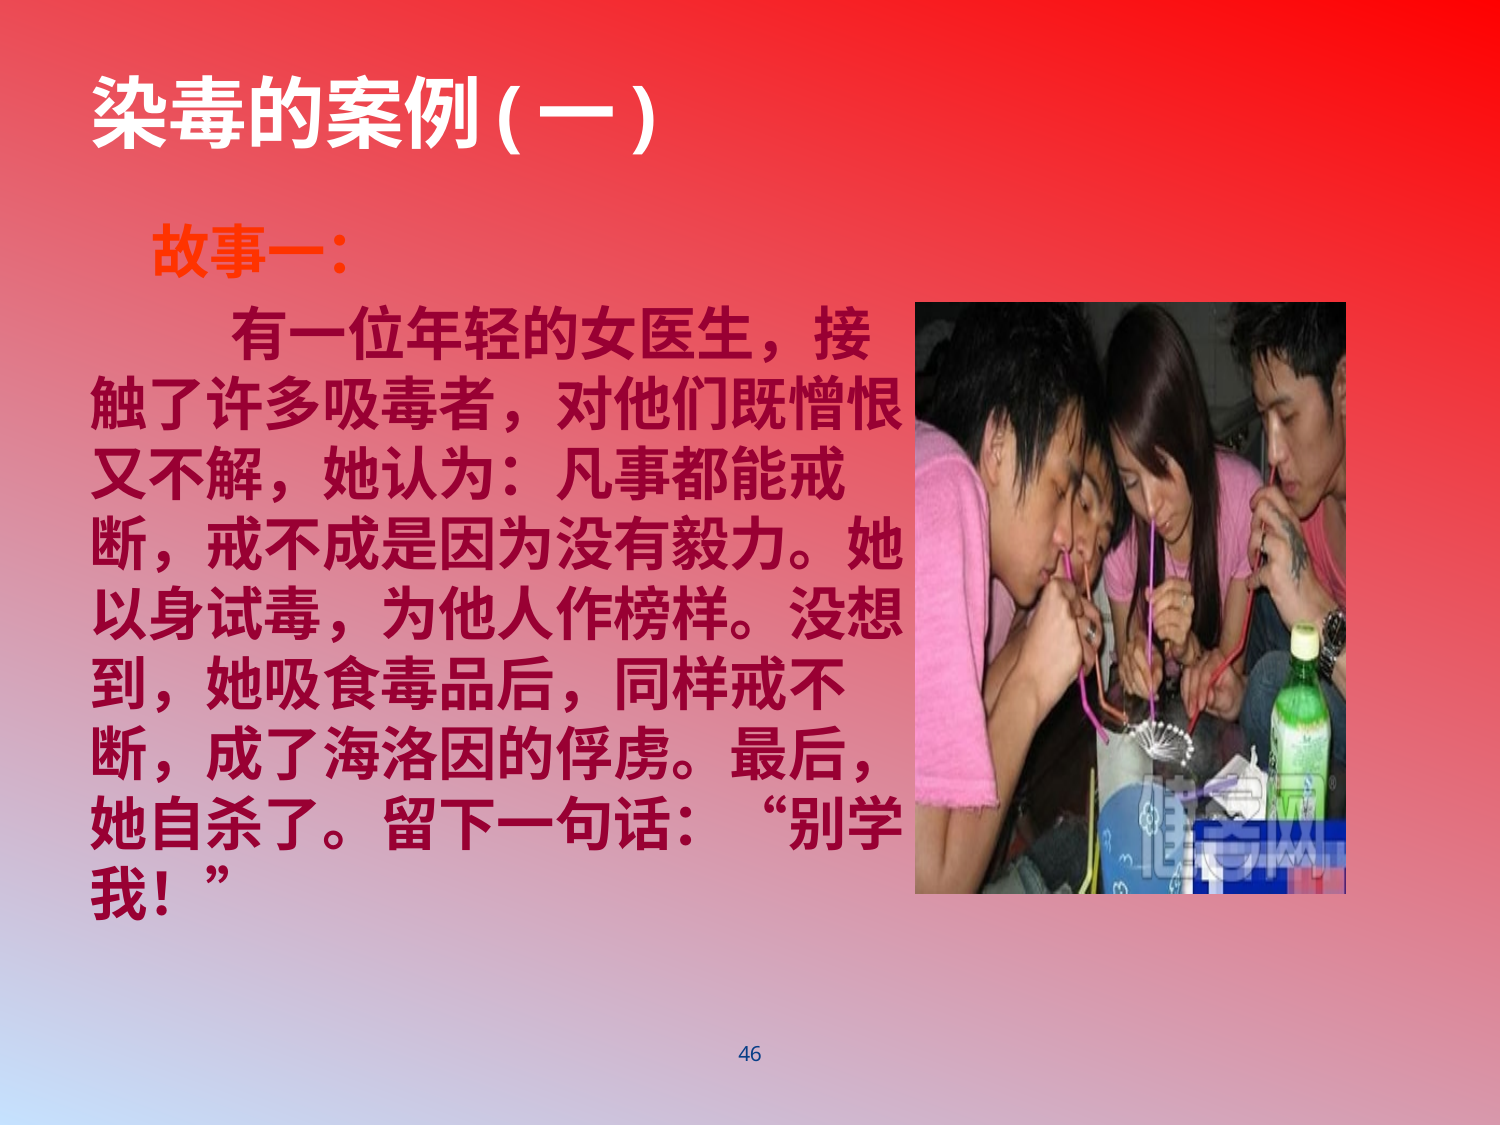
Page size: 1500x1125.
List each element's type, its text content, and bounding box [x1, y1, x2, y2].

slide_number 46 [654, 1025, 846, 1086]
picture [915, 302, 1347, 894]
list 故事一： 有一位年轻的女医生，接触了许多吸毒者，对他们既憎恨又不解，她认为：凡事都能戒断，戒不成是因为没有毅力。她以身试毒，为他人作榜样。没想到，她吸食毒品后，同样戒不断，成了海洛因的俘虏。最后，她自杀了。留下一句话：“别学我！” [29, 207, 922, 988]
title 染毒的案例(一) [74, 55, 1426, 262]
